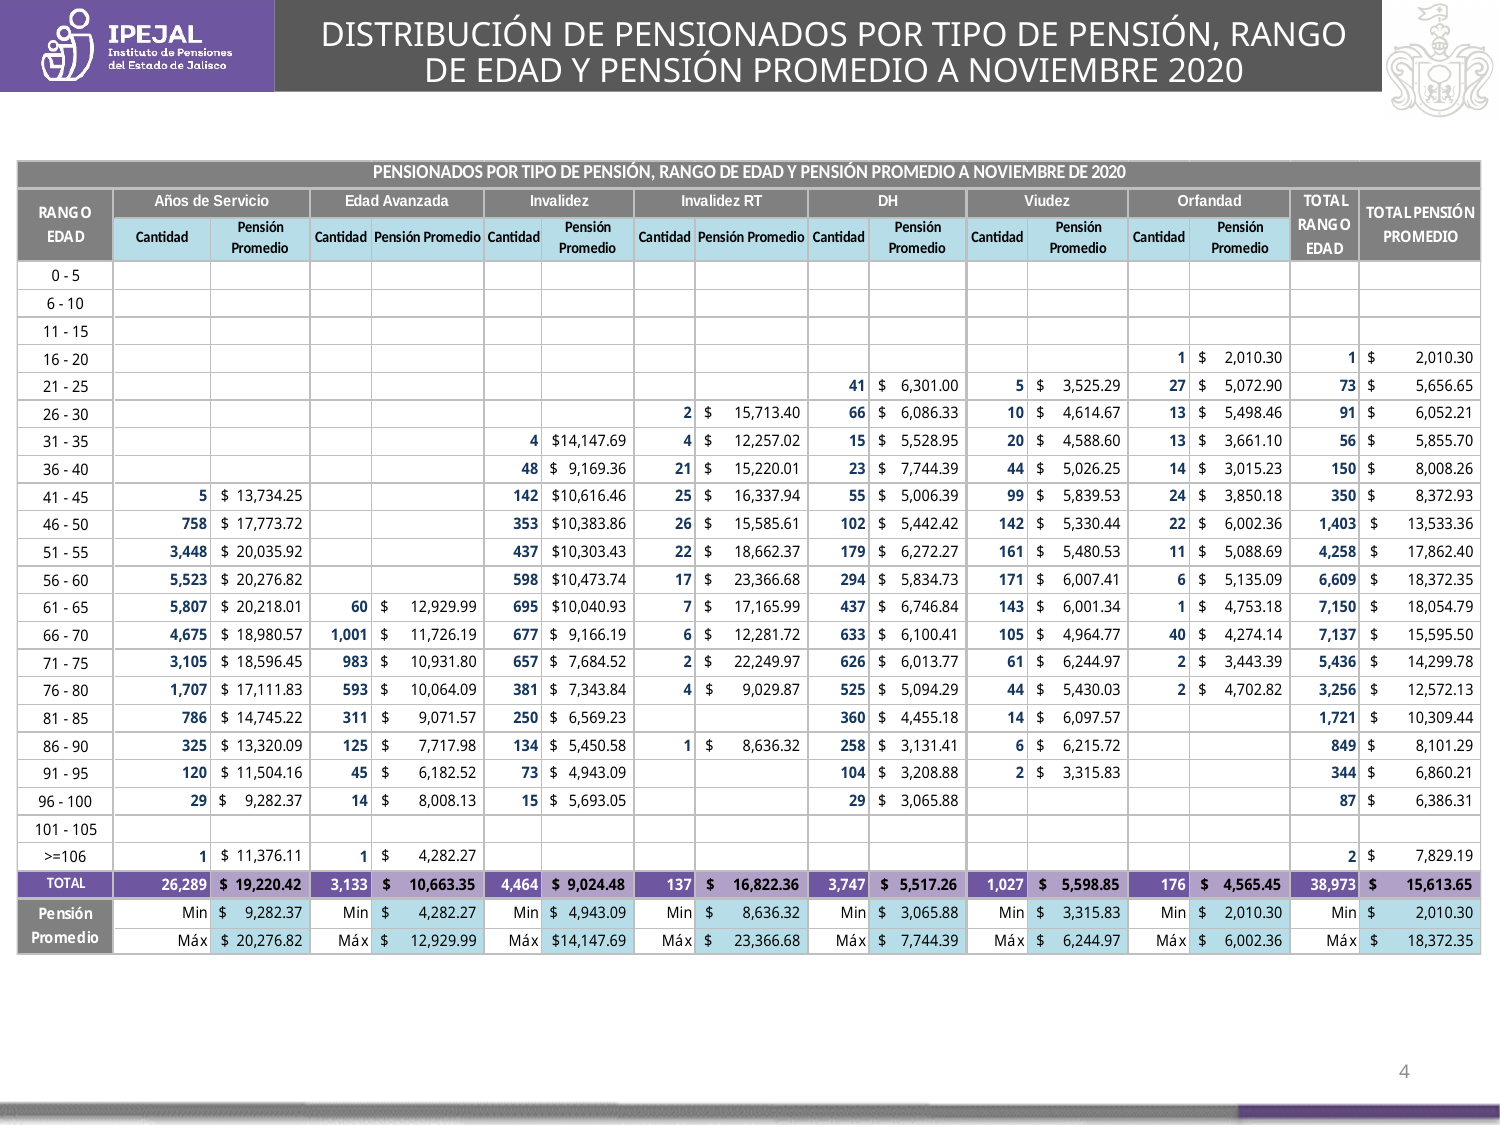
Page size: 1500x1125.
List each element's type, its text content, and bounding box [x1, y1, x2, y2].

picture [16, 160, 1483, 956]
text_box DISTRIBUCIÓN DE PENSIONADOS POR TIPO DE PENSIÓN, RANGO DE EDAD Y PENSIÓN PROMEDIO A NOVIEMBRE 2020 [285, 10, 1384, 54]
slide_number 4 [1074, 1042, 1425, 1103]
picture [0, 0, 275, 92]
picture [0, 1096, 1500, 1125]
